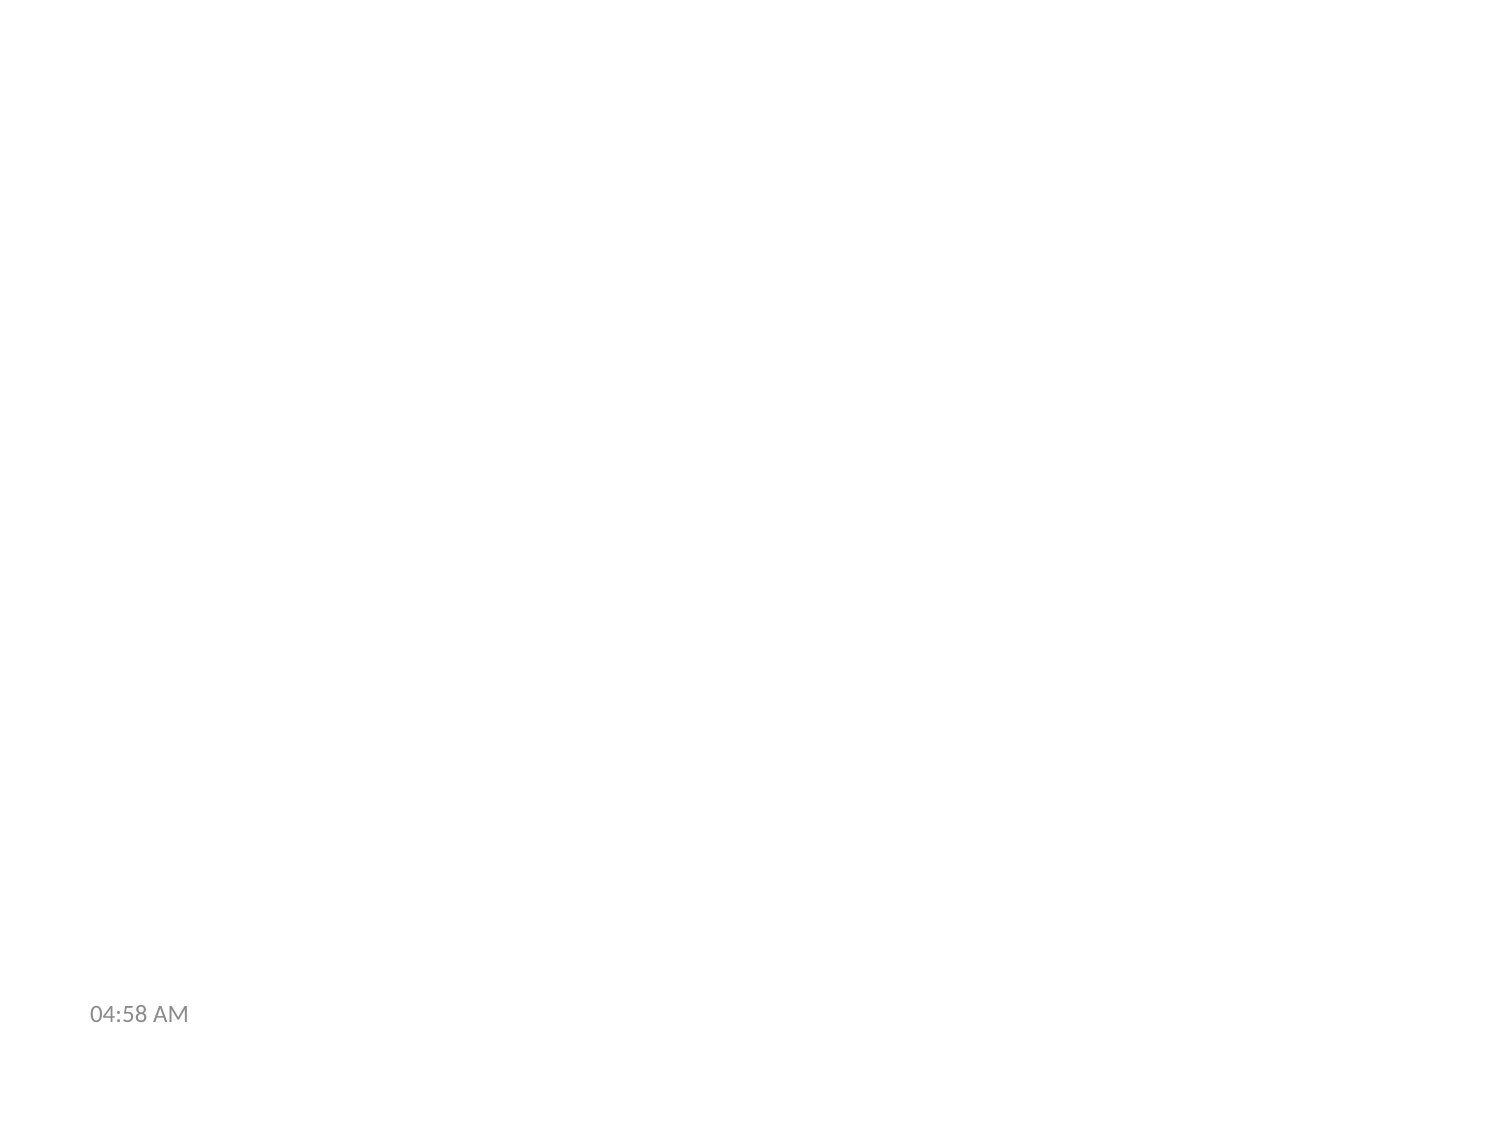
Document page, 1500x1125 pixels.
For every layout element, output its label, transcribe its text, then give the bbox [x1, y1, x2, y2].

text_box 3:35 PM [75, 982, 425, 1043]
